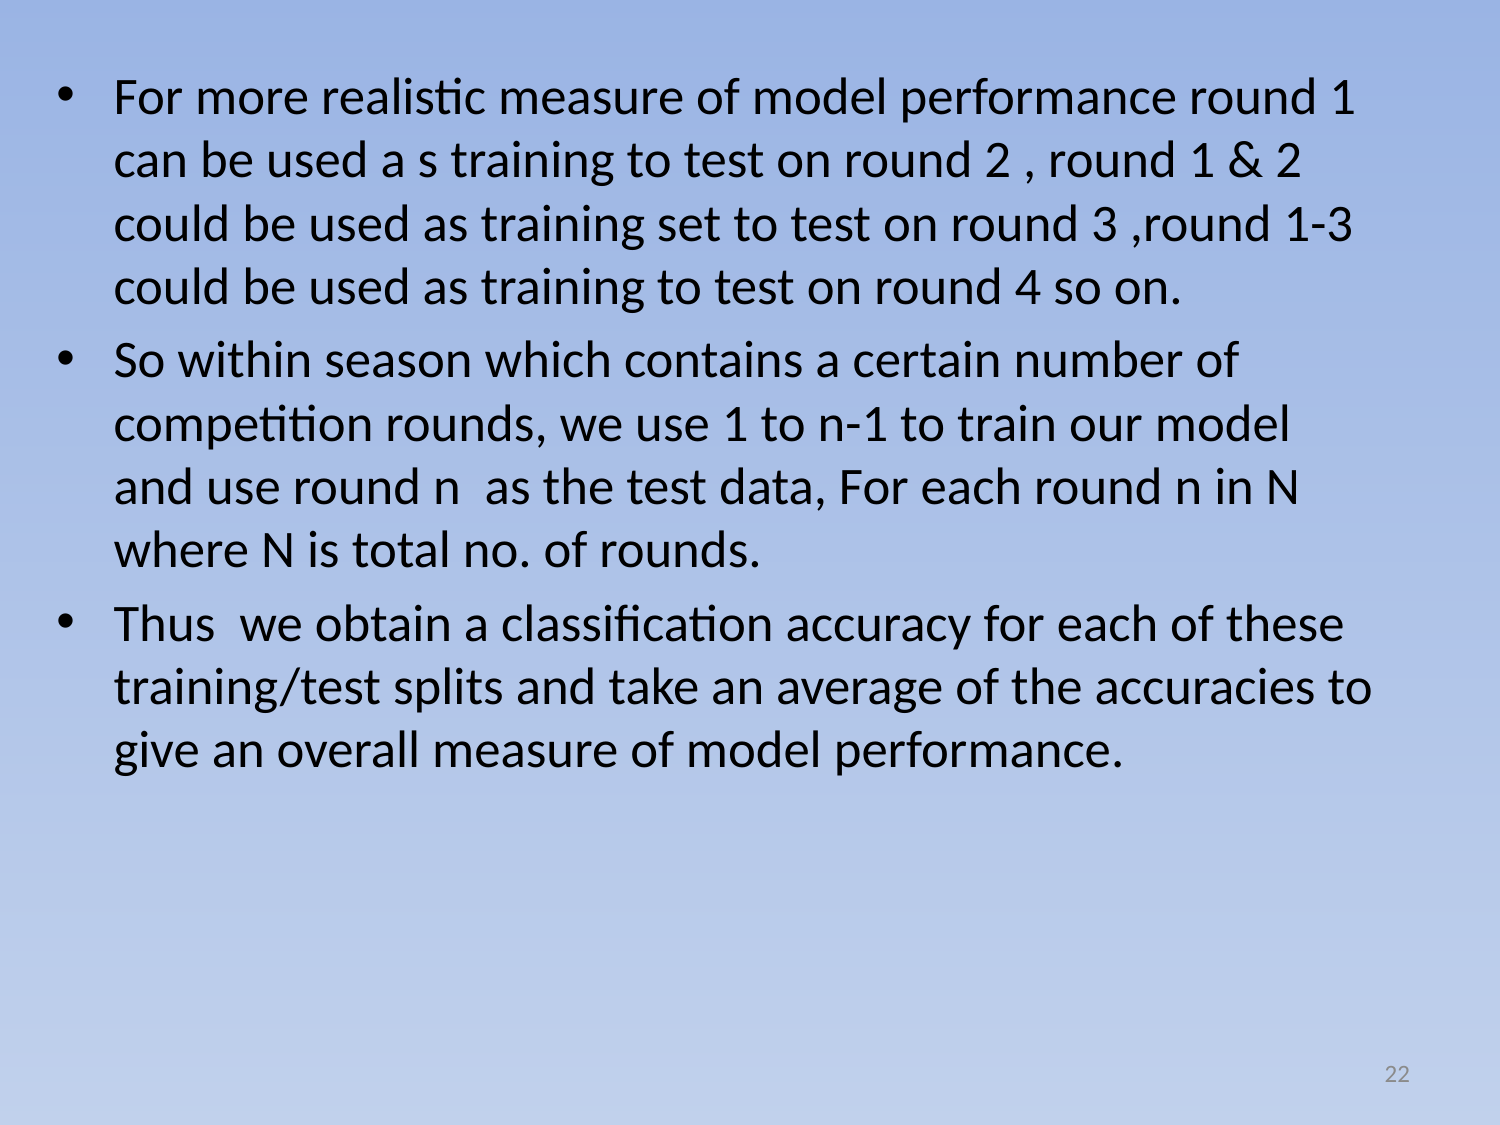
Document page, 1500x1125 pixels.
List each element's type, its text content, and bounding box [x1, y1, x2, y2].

slide_number 22 [1074, 1042, 1425, 1103]
list For more realistic measure of model performance round 1 can be used a s training to test on round 2 , round 1 & 2 could be used as training set to test on round 3 ,round 1-3 could be used as training to test on round 4 so on. So within season which contains a certain number of competition rounds, we use 1 to n-1 to train our model and use round n as the test data, For each round n in N where N is total no. of rounds. Thus we obtain a classification accuracy for each of these training/test splits and take an average of the accuracies to give an overall measure of model performance. [41, 54, 1392, 797]
